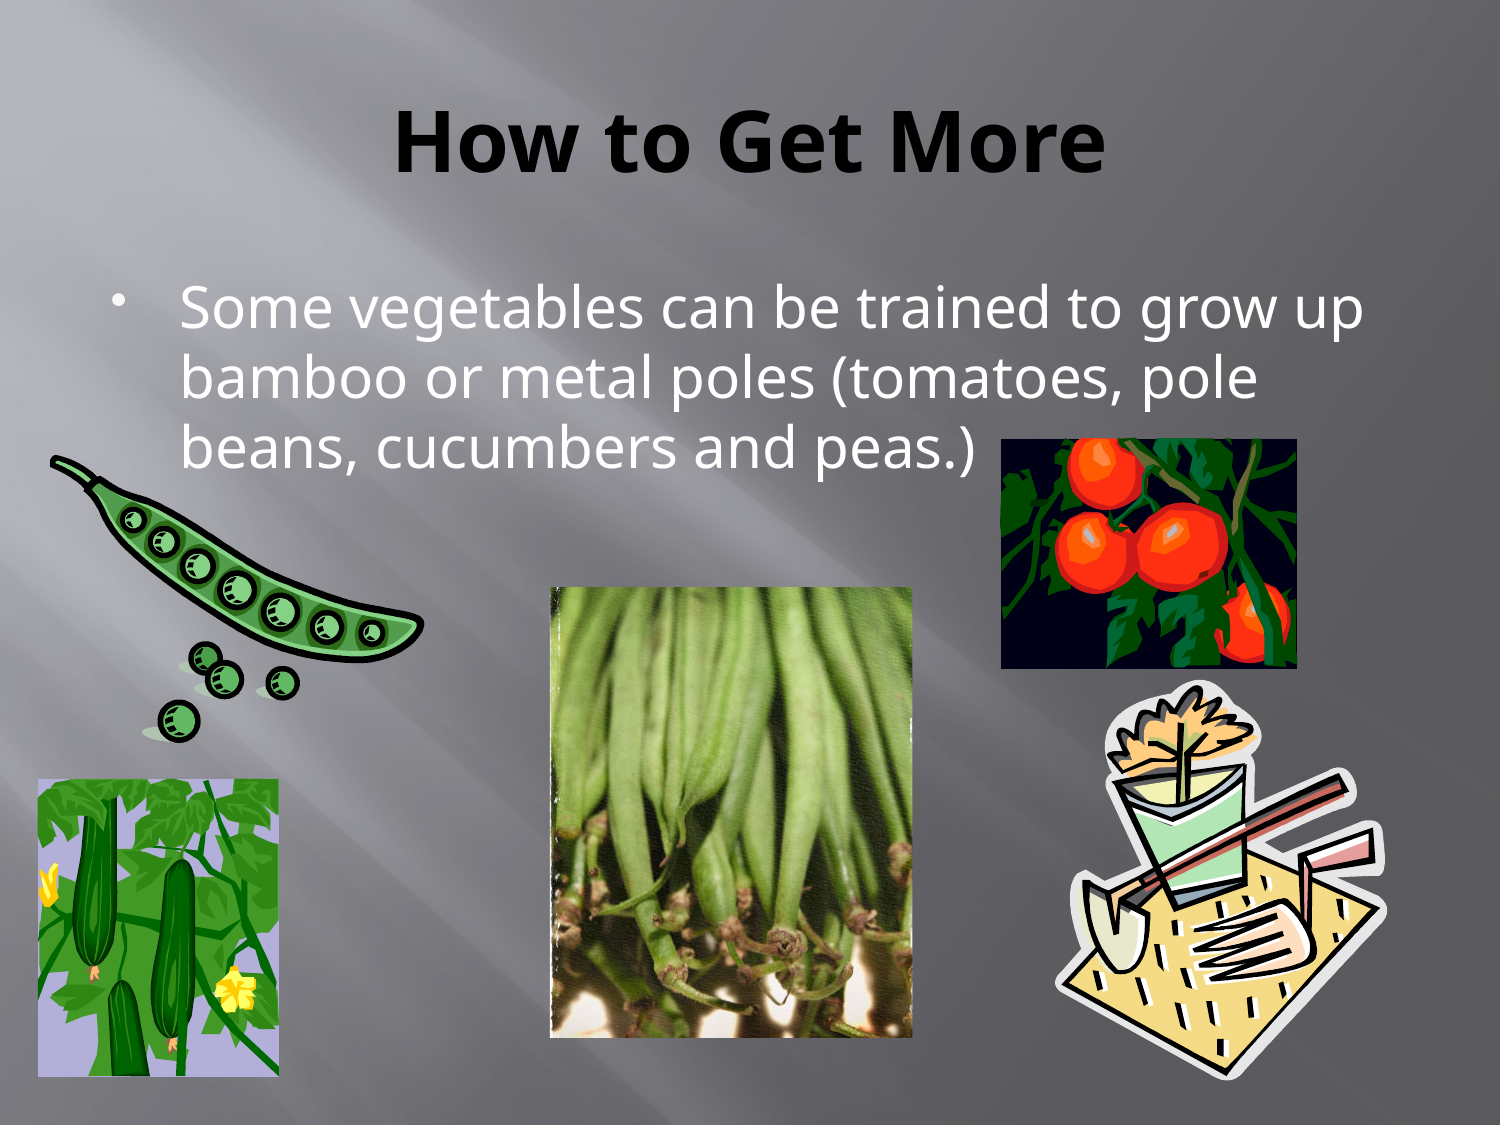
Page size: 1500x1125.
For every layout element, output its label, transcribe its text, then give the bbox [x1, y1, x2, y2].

picture [49, 449, 430, 749]
picture [1049, 674, 1393, 1086]
title How to Get More [75, 45, 1425, 233]
picture [999, 437, 1298, 669]
picture [549, 587, 913, 1038]
list Some vegetables can be trained to grow up bamboo or metal poles (tomatoes, pole beans, cucumbers and peas.) [75, 262, 1425, 1035]
picture [37, 774, 280, 1078]
